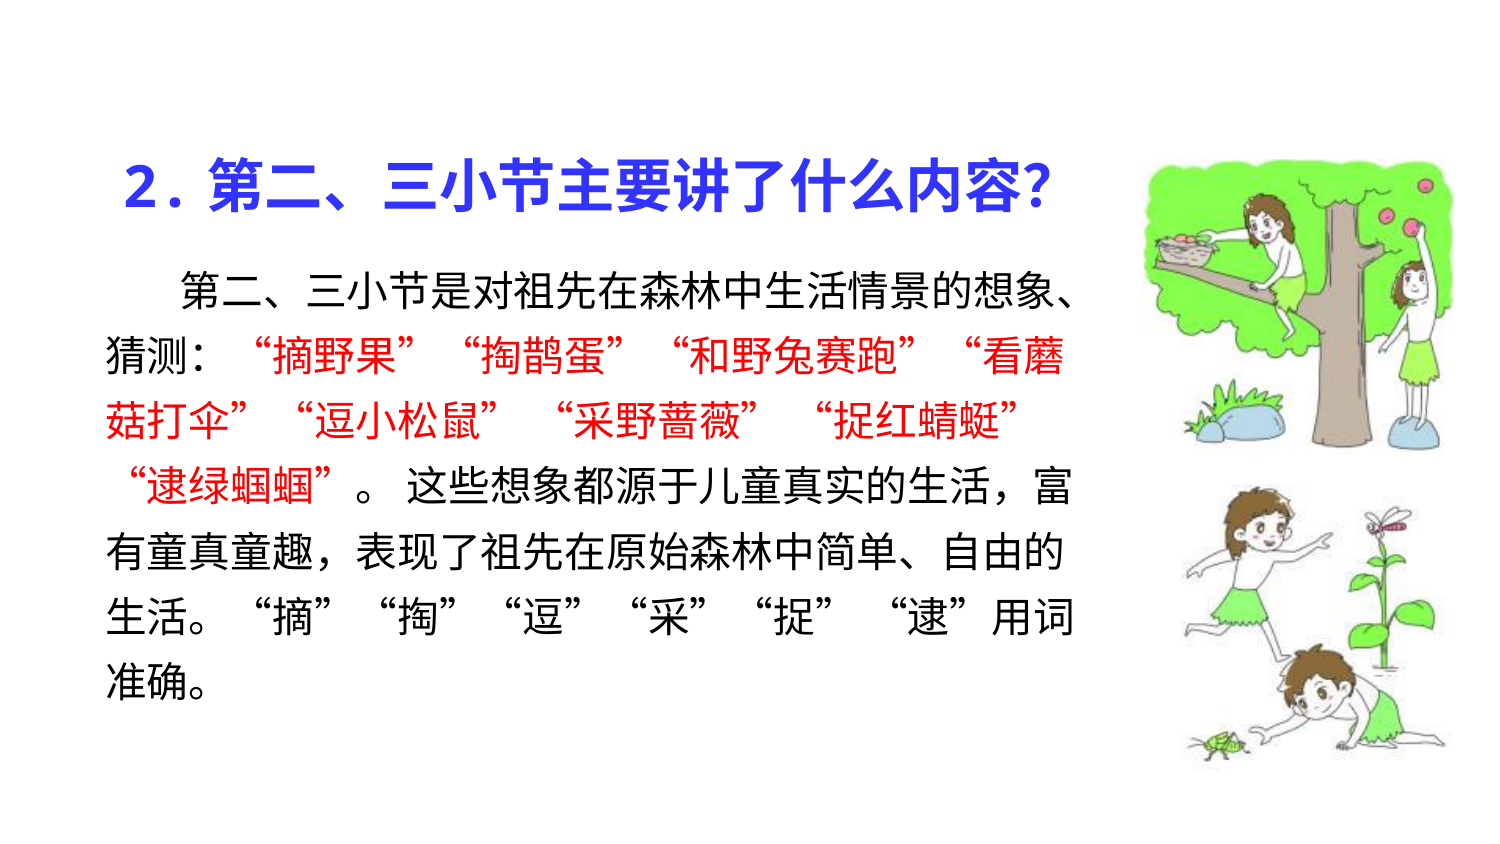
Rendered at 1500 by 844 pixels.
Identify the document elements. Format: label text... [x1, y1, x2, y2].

picture [1181, 484, 1454, 772]
text_box 2.第二、三小节主要讲了什么内容？ [108, 141, 1127, 227]
picture [1143, 159, 1454, 454]
text_box 第二、三小节是对祖先在森林中生活情景的想象、猜测：“摘野果”“掏鹊蛋”“和野兔赛跑”“看蘑菇打伞”“逗小松鼠” “采野蔷薇” “捉红蜻蜓” “逮绿蝈蝈”。 这些想象都源于儿童真实的生活，富有童真童趣，表现了祖先在原始森林中简单、自由的生活。“摘”“掏”“逗”“采”“捉” “逮”用词准确。 [90, 242, 1092, 713]
